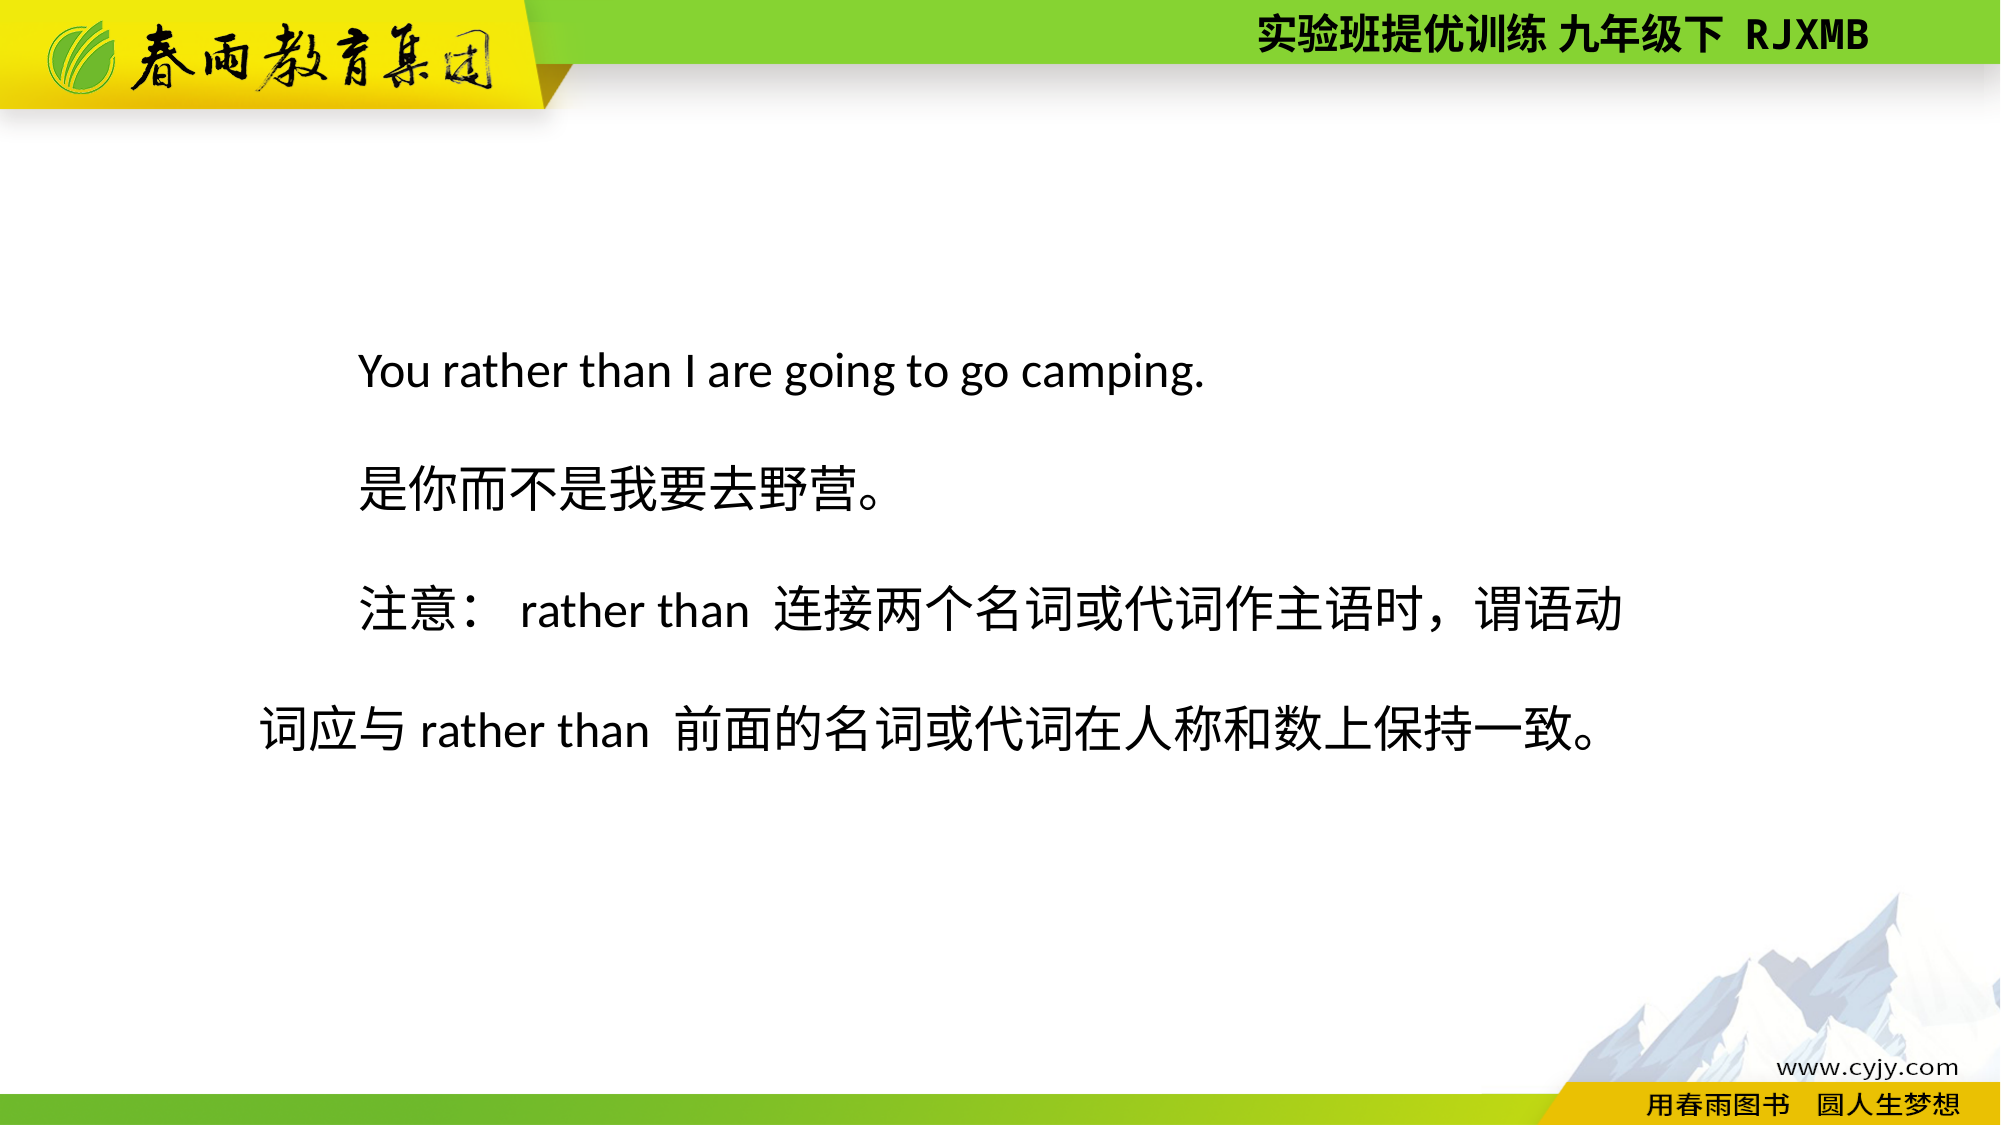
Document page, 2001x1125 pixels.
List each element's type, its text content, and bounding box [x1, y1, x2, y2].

picture [0, 0, 2001, 1125]
text_box You rather than I are going to go camping. 是你而不是我要去野营。 注意：rather than 连接两个名词或代词作主语时，谓语动词应与rather than 前面的名词或代词在人称和数上保持一致。 [244, 270, 1684, 766]
